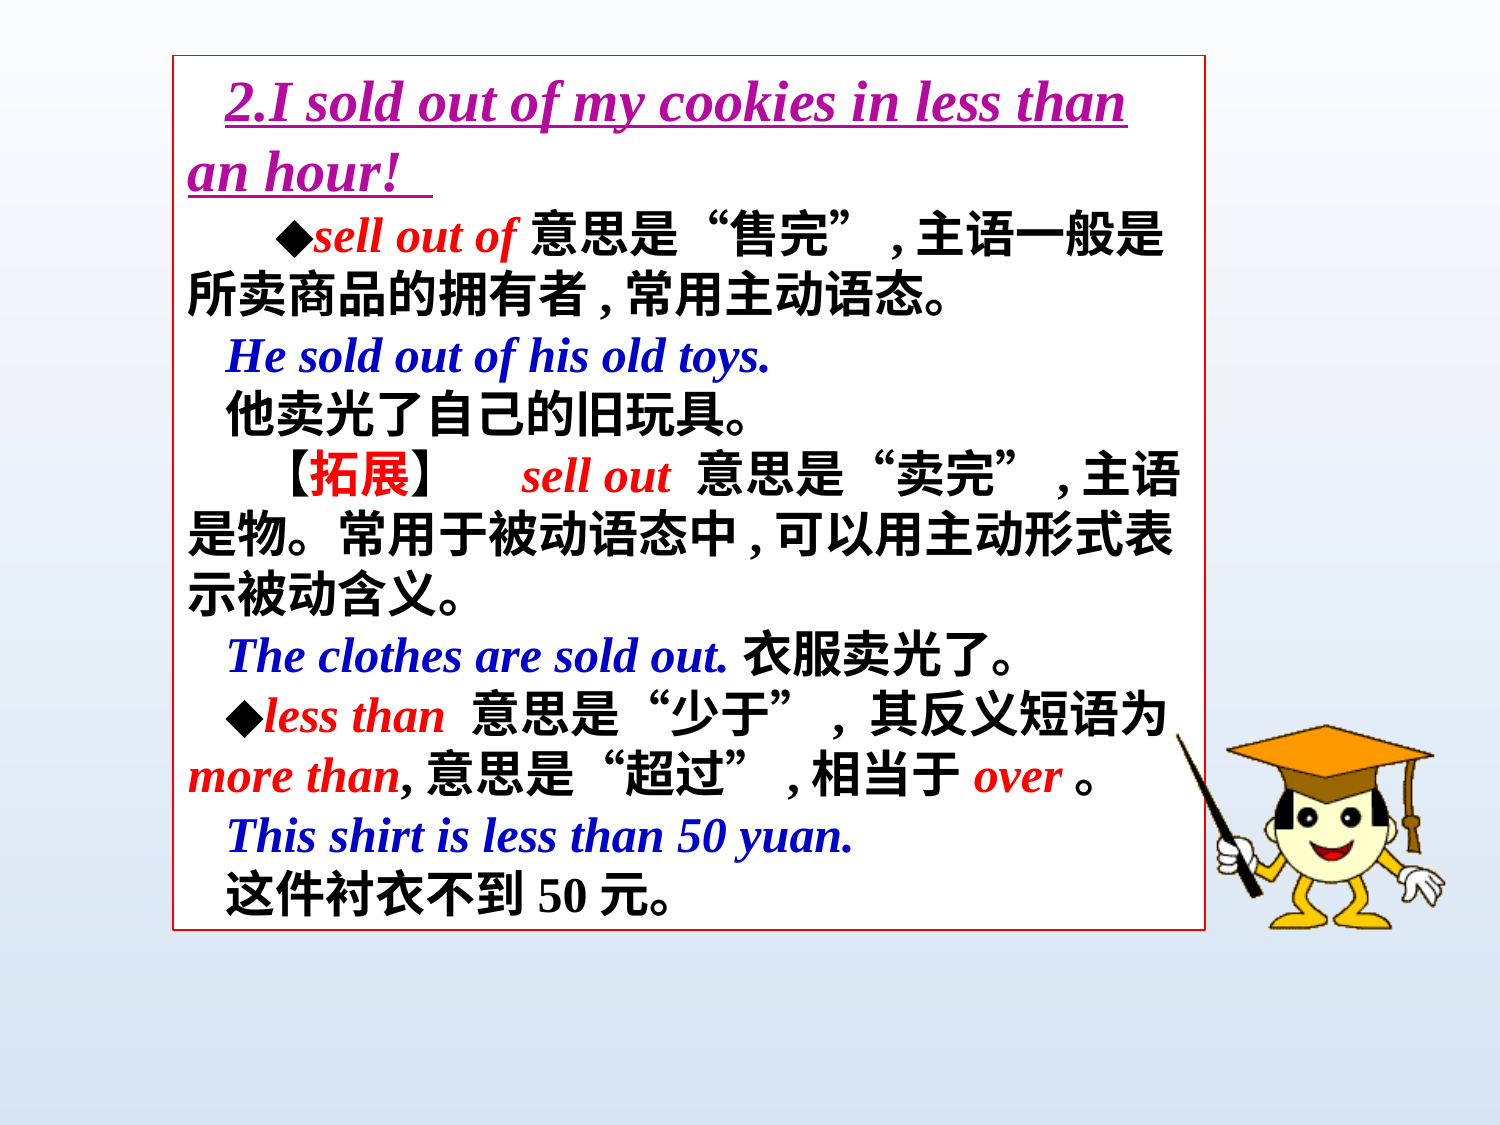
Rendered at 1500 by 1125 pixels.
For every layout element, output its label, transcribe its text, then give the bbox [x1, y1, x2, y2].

text_box 2.I sold out of my cookies in less than an hour! ◆sell out of意思是“售完”,主语一般是所卖商品的拥有者,常用主动语态。 He sold out of his old toys. 他卖光了自己的旧玩具。 【拓展】 sell out 意思是“卖完”,主语是物。常用于被动语态中,可以用主动形式表示被动含义。 The clothes are sold out.衣服卖光了。 ◆less than 意思是“少于”, 其反义短语为more than,意思是“超过”,相当于over。 This shirt is less than 50 yuan. 这件衬衣不到50元。 [173, 55, 1206, 931]
picture [1155, 709, 1469, 945]
